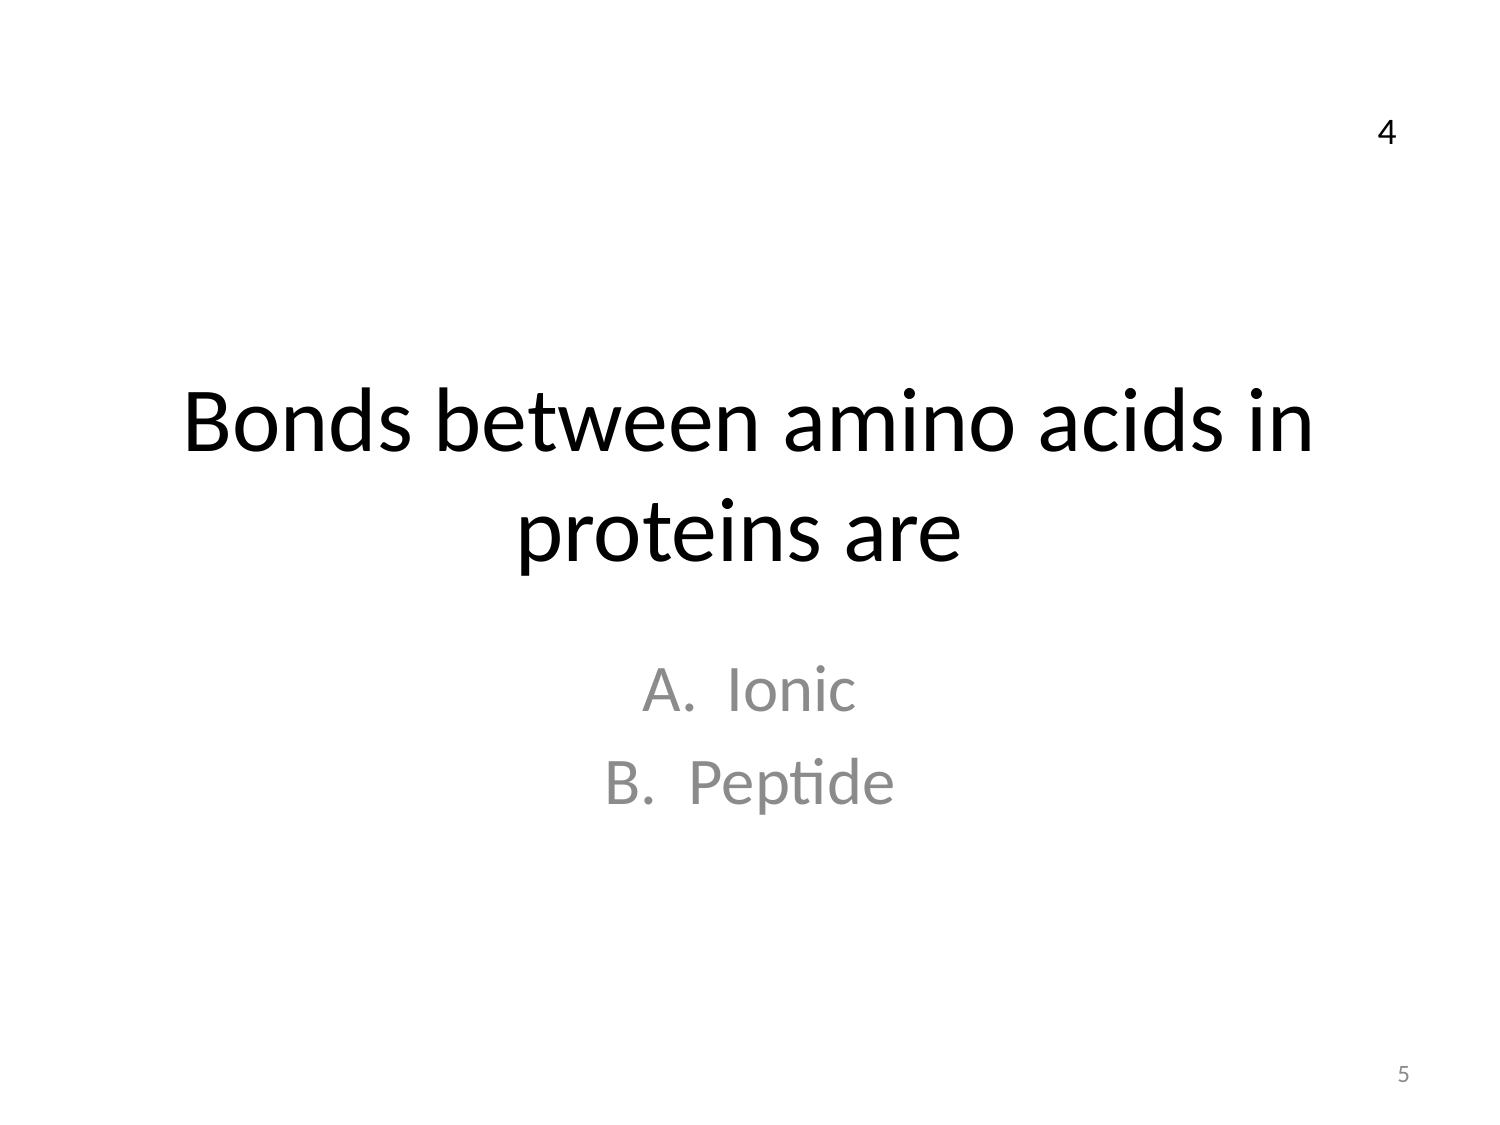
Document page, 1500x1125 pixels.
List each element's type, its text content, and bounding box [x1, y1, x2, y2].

text_box 4 [1362, 99, 1412, 160]
subtitle Ionic Peptide [225, 637, 1275, 925]
title Bonds between amino acids in proteins are [112, 349, 1388, 591]
slide_number 5 [1074, 1042, 1425, 1103]
